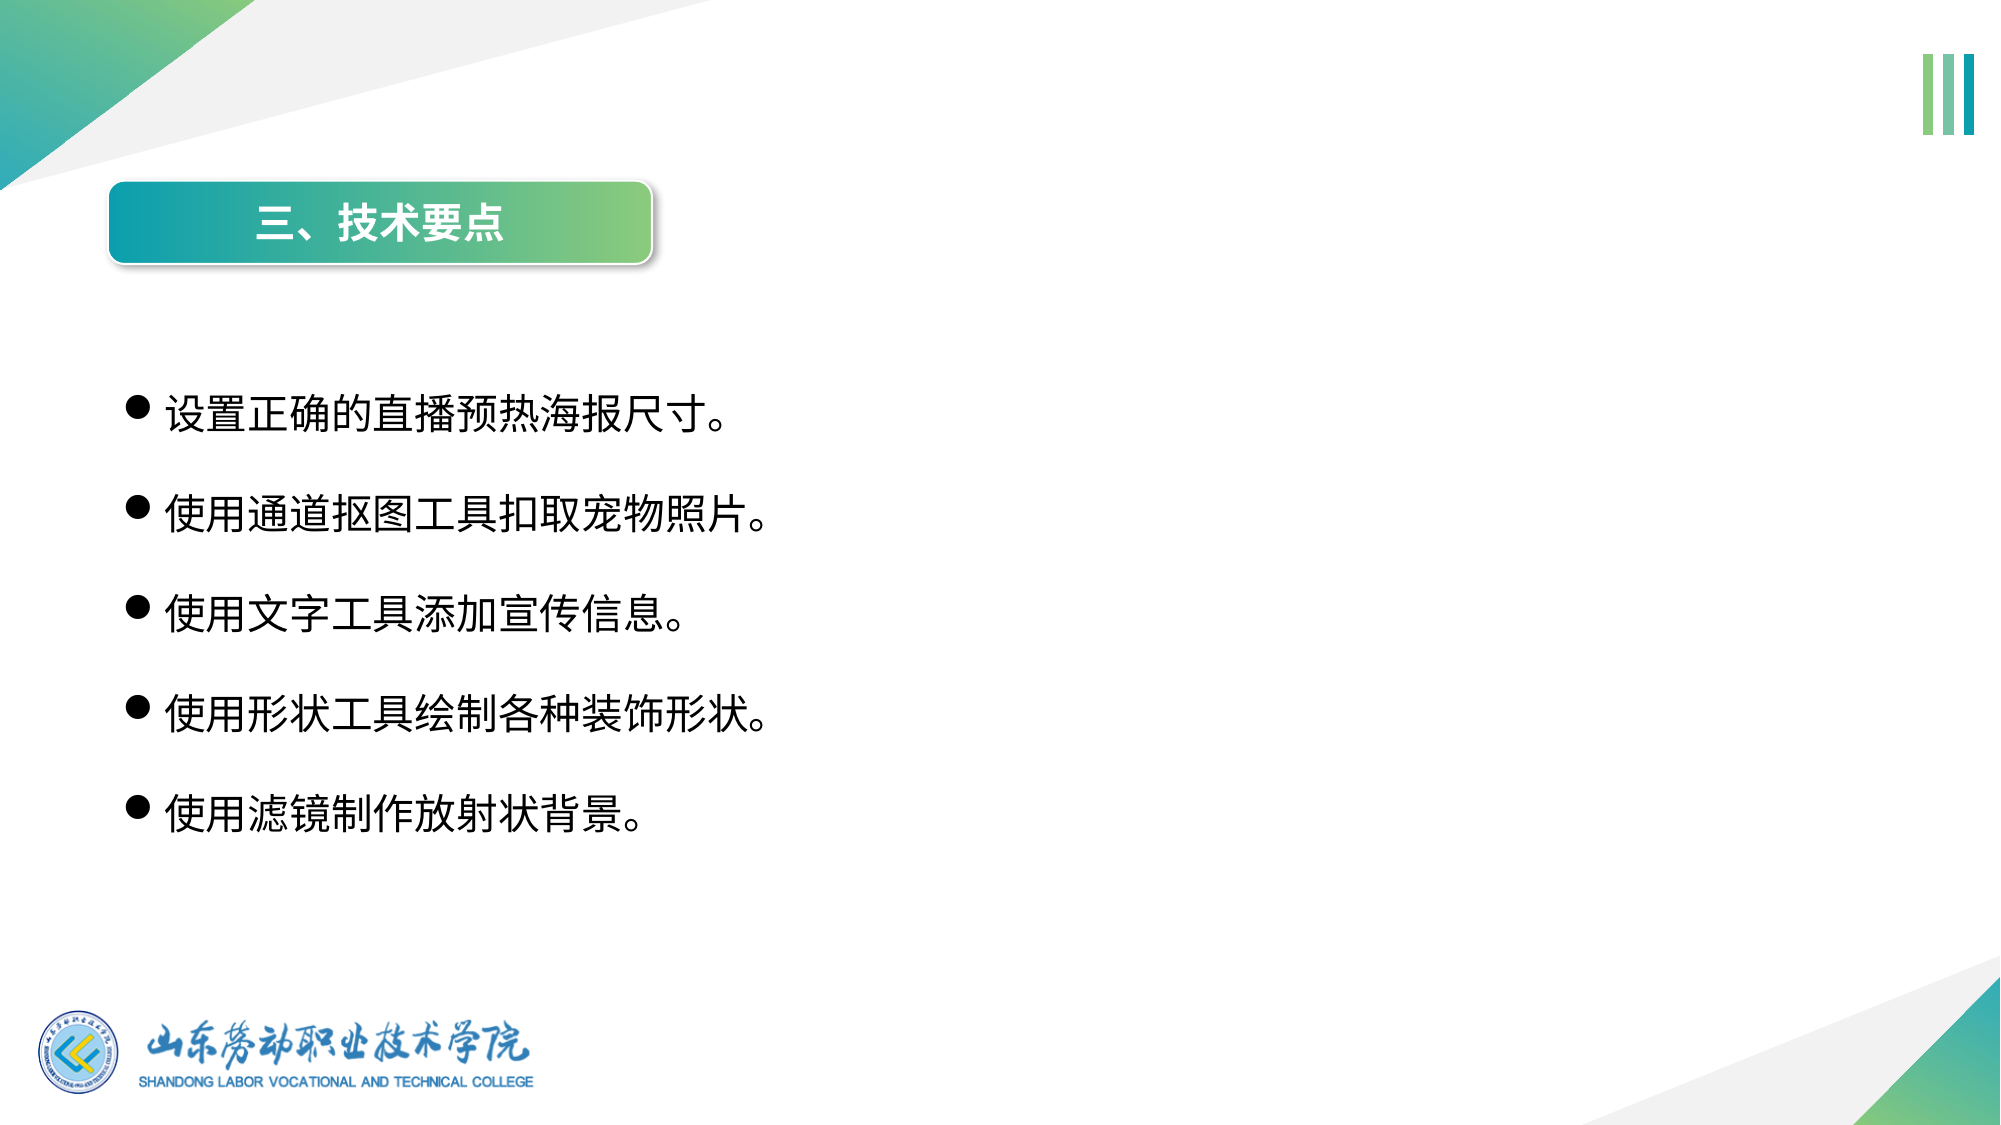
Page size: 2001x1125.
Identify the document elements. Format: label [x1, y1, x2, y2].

text_box [1928, 54, 1969, 136]
text_box [107, 180, 653, 264]
picture [38, 1010, 550, 1094]
text_box [0, 0, 2000, 1125]
